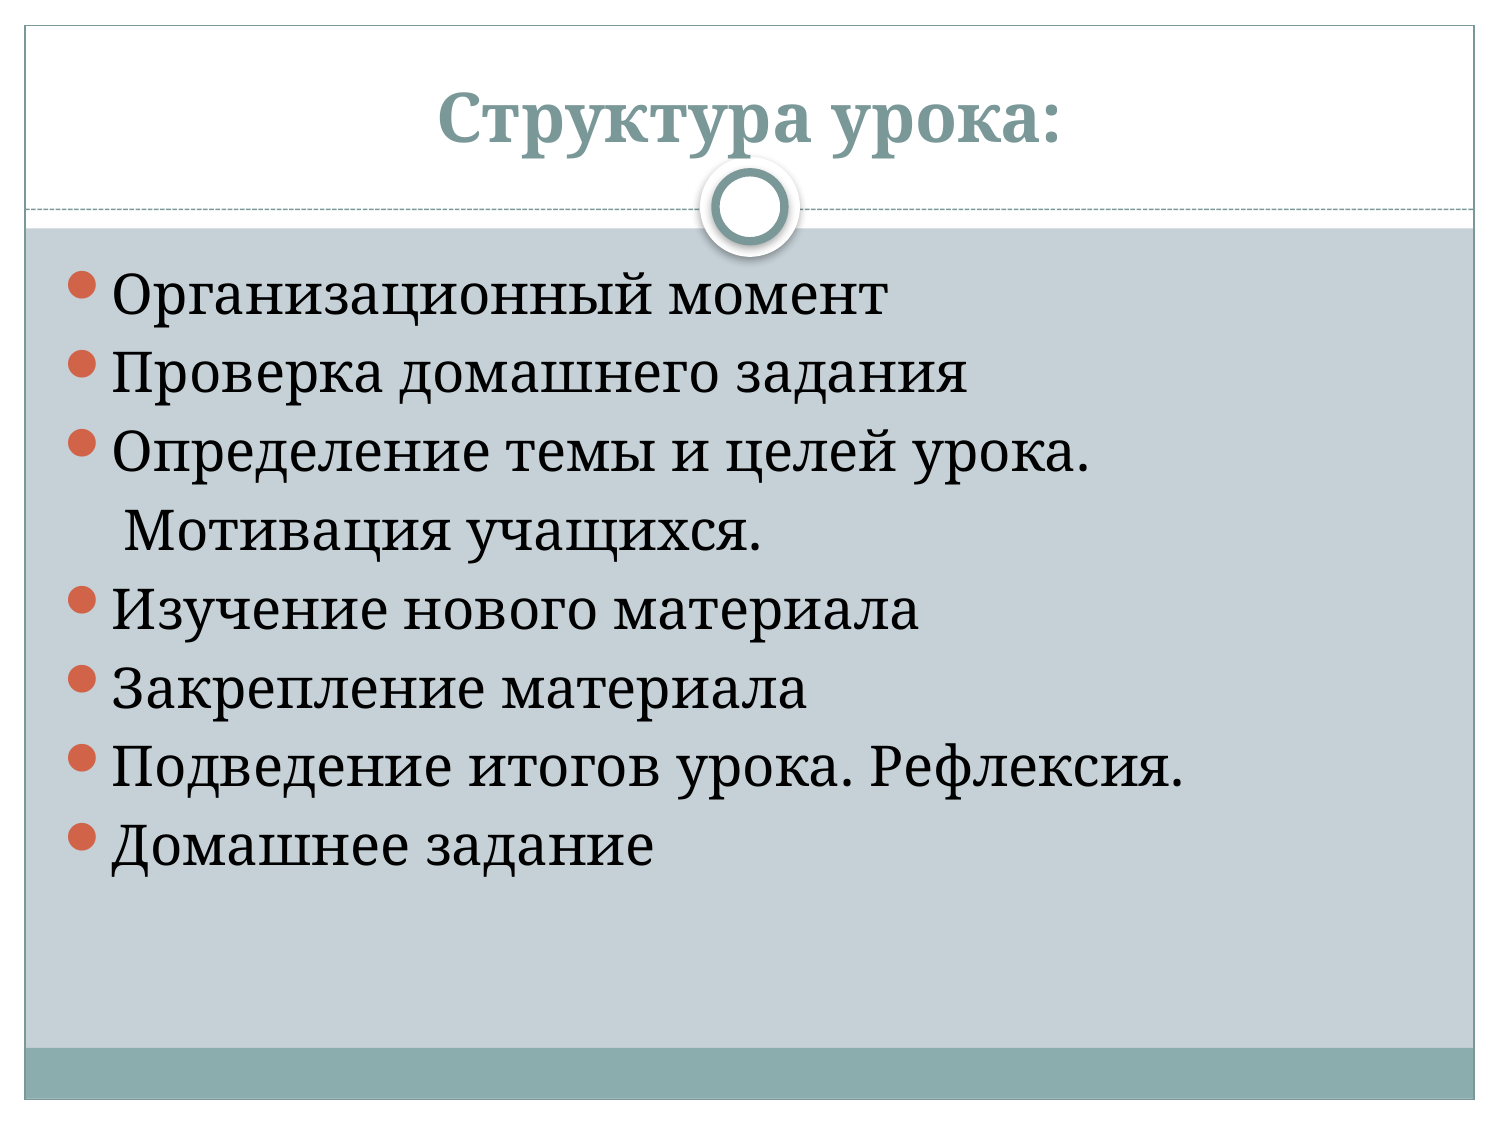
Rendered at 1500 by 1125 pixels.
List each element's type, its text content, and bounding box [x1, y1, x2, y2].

list Организационный момент Проверка домашнего задания Определение темы и целей урока. Мотивация учащихся. Изучение нового материала Закрепление материала Подведение итогов урока. Рефлексия. Домашнее задание [49, 250, 1445, 1001]
title Структура урока: [49, 37, 1450, 247]
